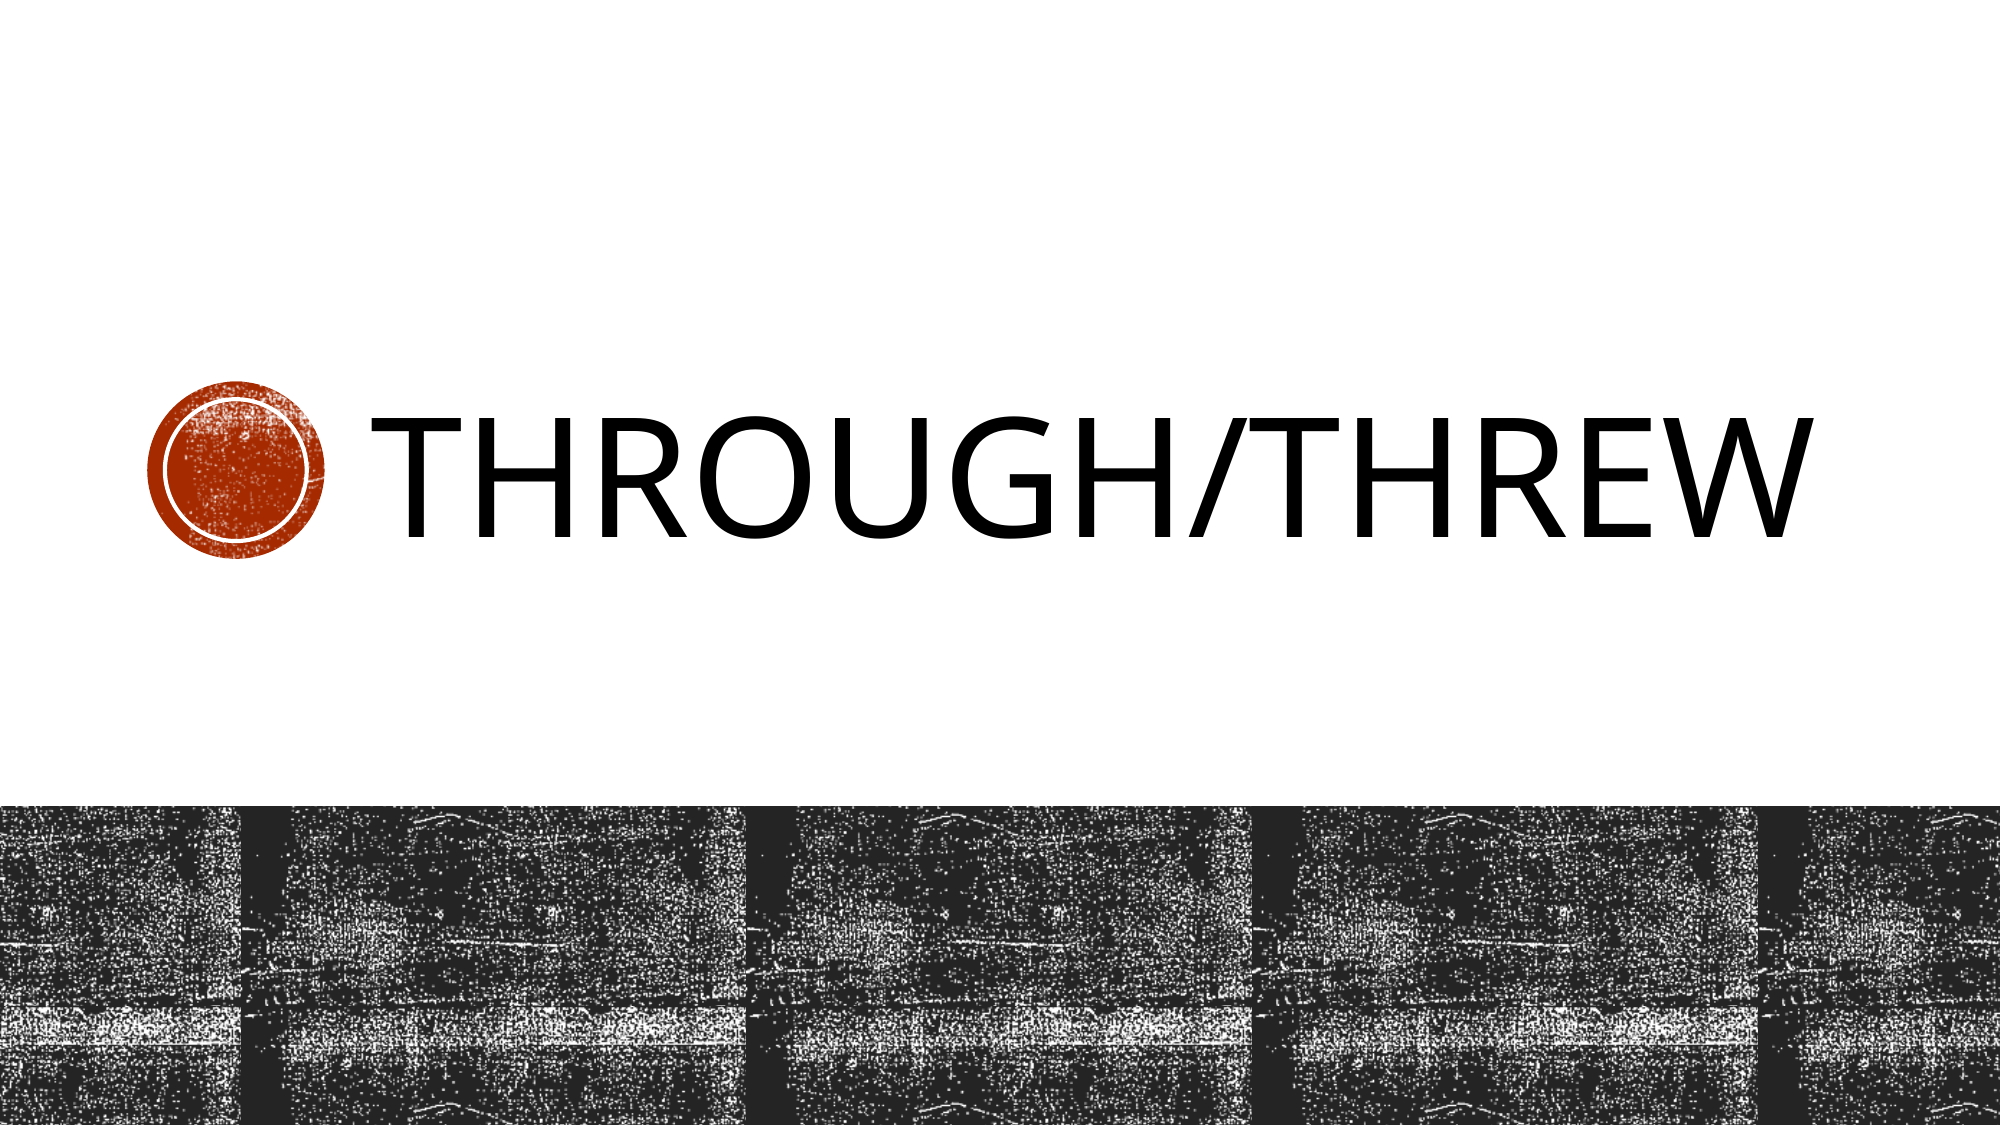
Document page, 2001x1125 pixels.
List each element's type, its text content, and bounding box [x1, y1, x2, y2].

title Through/threw [355, 201, 1878, 779]
